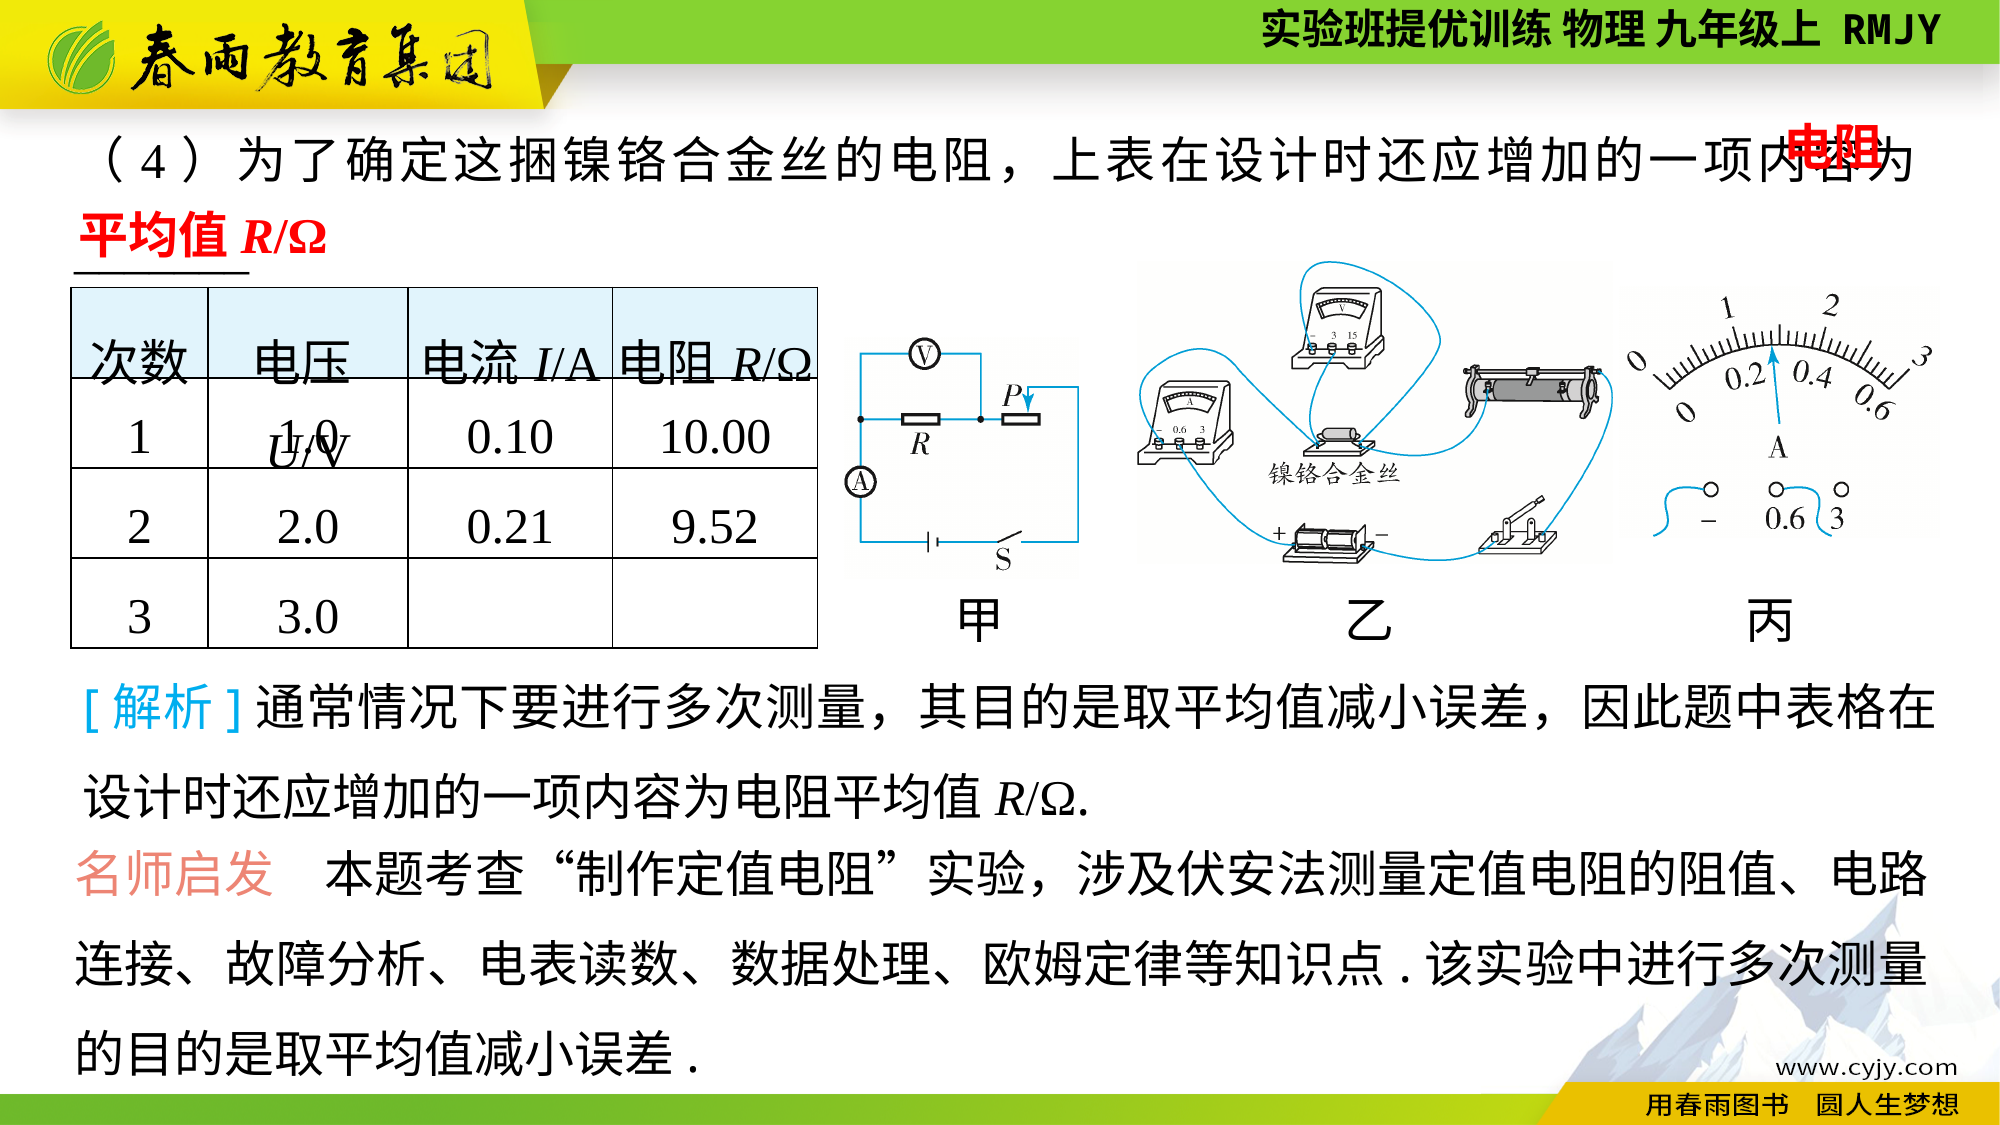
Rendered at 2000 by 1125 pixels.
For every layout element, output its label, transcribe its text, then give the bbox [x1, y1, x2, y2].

table_cell [613, 559, 817, 647]
table_cell 1.0 [209, 379, 407, 467]
table_cell 10.00 [613, 379, 817, 467]
text_box 平均值R/Ω [63, 196, 343, 272]
text_box [解析]通常情况下要进行多次测量，其目的是取平均值减小误差，因此题中表格在设计时还应增加的一项内容为电阻平均值R/Ω. [67, 637, 1952, 833]
table_cell 1 [72, 379, 207, 467]
table_cell 2.0 [209, 469, 407, 557]
text_box 电阻 [1768, 107, 1899, 183]
table_header 电压U/V [209, 288, 407, 377]
text_box 甲 [940, 588, 1020, 657]
table_header 电阻R/Ω [613, 288, 817, 377]
table_header 电流I/A [409, 288, 612, 377]
text_box 名师启发 本题考查“制作定值电阻”实验，涉及伏安法测量定值电阻的阻值、电路连接、故障分析、电表读数、数据处理、欧姆定律等知识点.该实验中进行多次测量的目的是取平均值减小误差. [59, 805, 1944, 1091]
picture [0, 0, 2000, 1125]
list （4）为了确定这捆镍铬合金丝的电阻，上表在设计时还应增加的一项内容为_______ ___________. [59, 90, 1944, 277]
table_cell 3.0 [209, 559, 407, 647]
table_cell 9.52 [613, 469, 817, 557]
table_cell 0.21 [409, 469, 612, 557]
table_cell 0.10 [409, 379, 612, 467]
text_box 乙 [1330, 573, 1411, 656]
table_header 次数 [72, 288, 207, 377]
text_box 丙 [1730, 550, 1811, 656]
table_cell 3 [72, 559, 207, 647]
table_cell 2 [72, 469, 207, 557]
table_cell [409, 559, 612, 647]
